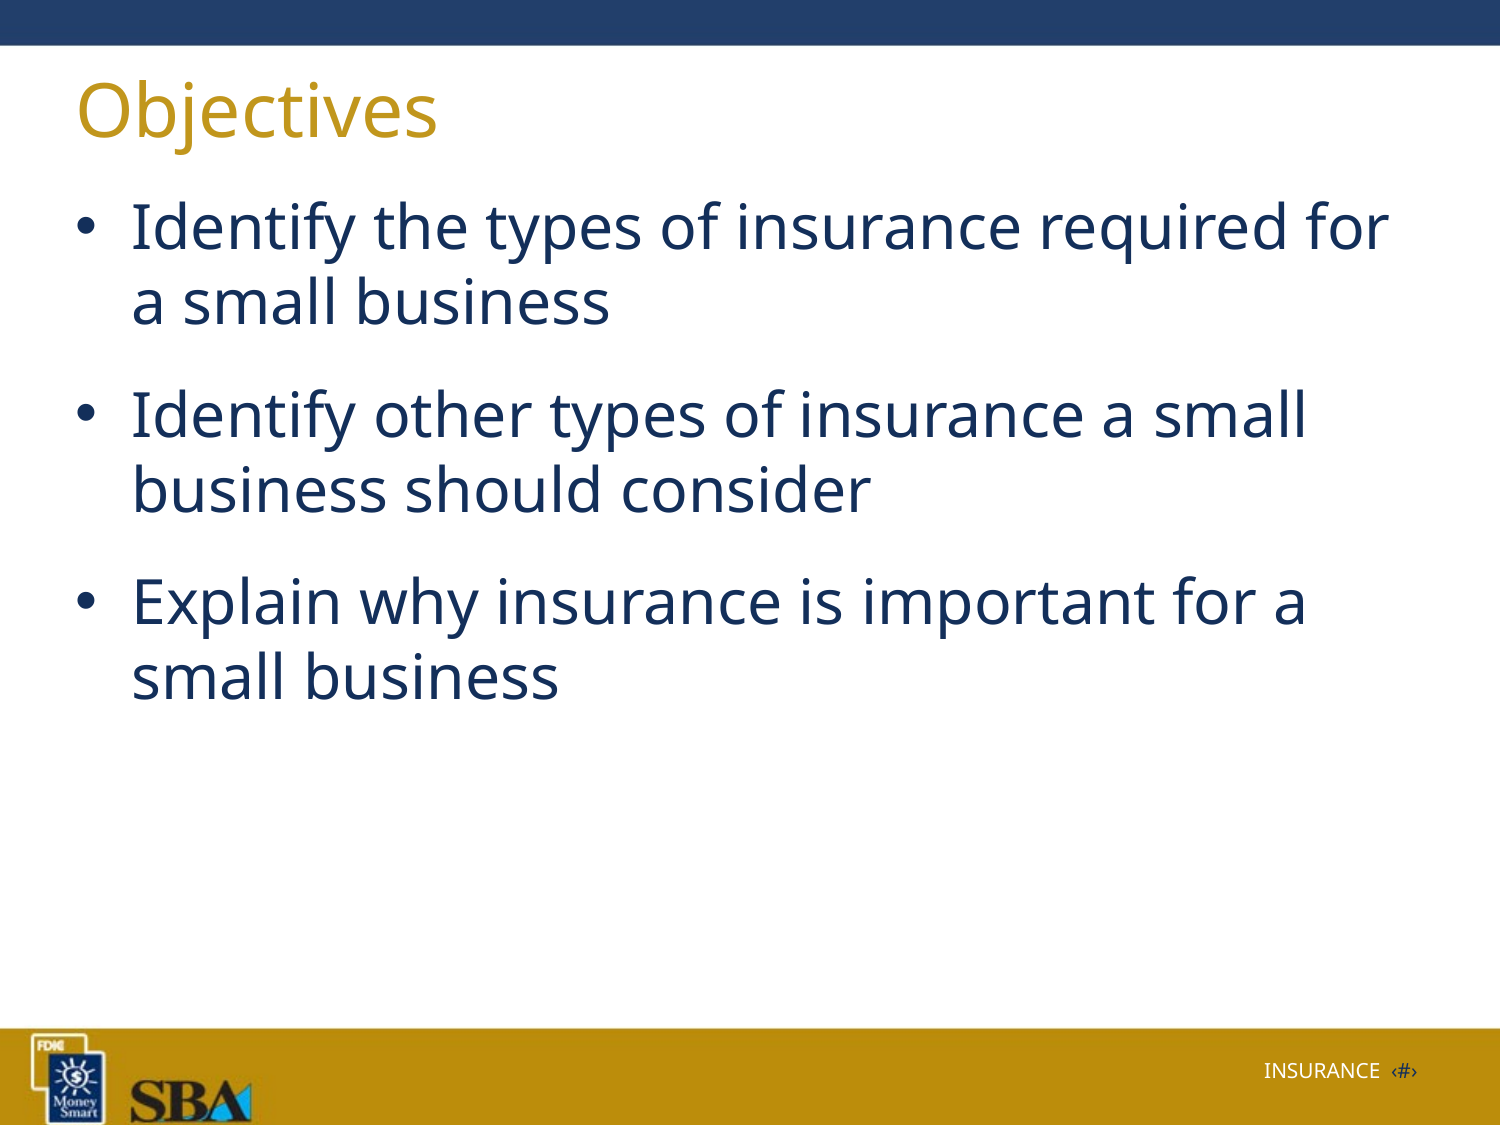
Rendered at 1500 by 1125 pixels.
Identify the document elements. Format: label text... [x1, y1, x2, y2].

title Objectives [74, 61, 1426, 163]
picture [0, 0, 1500, 1125]
list Identify the types of insurance required for a small business Identify other types of insurance a small business should consider Explain why insurance is important for a small business [74, 186, 1426, 888]
